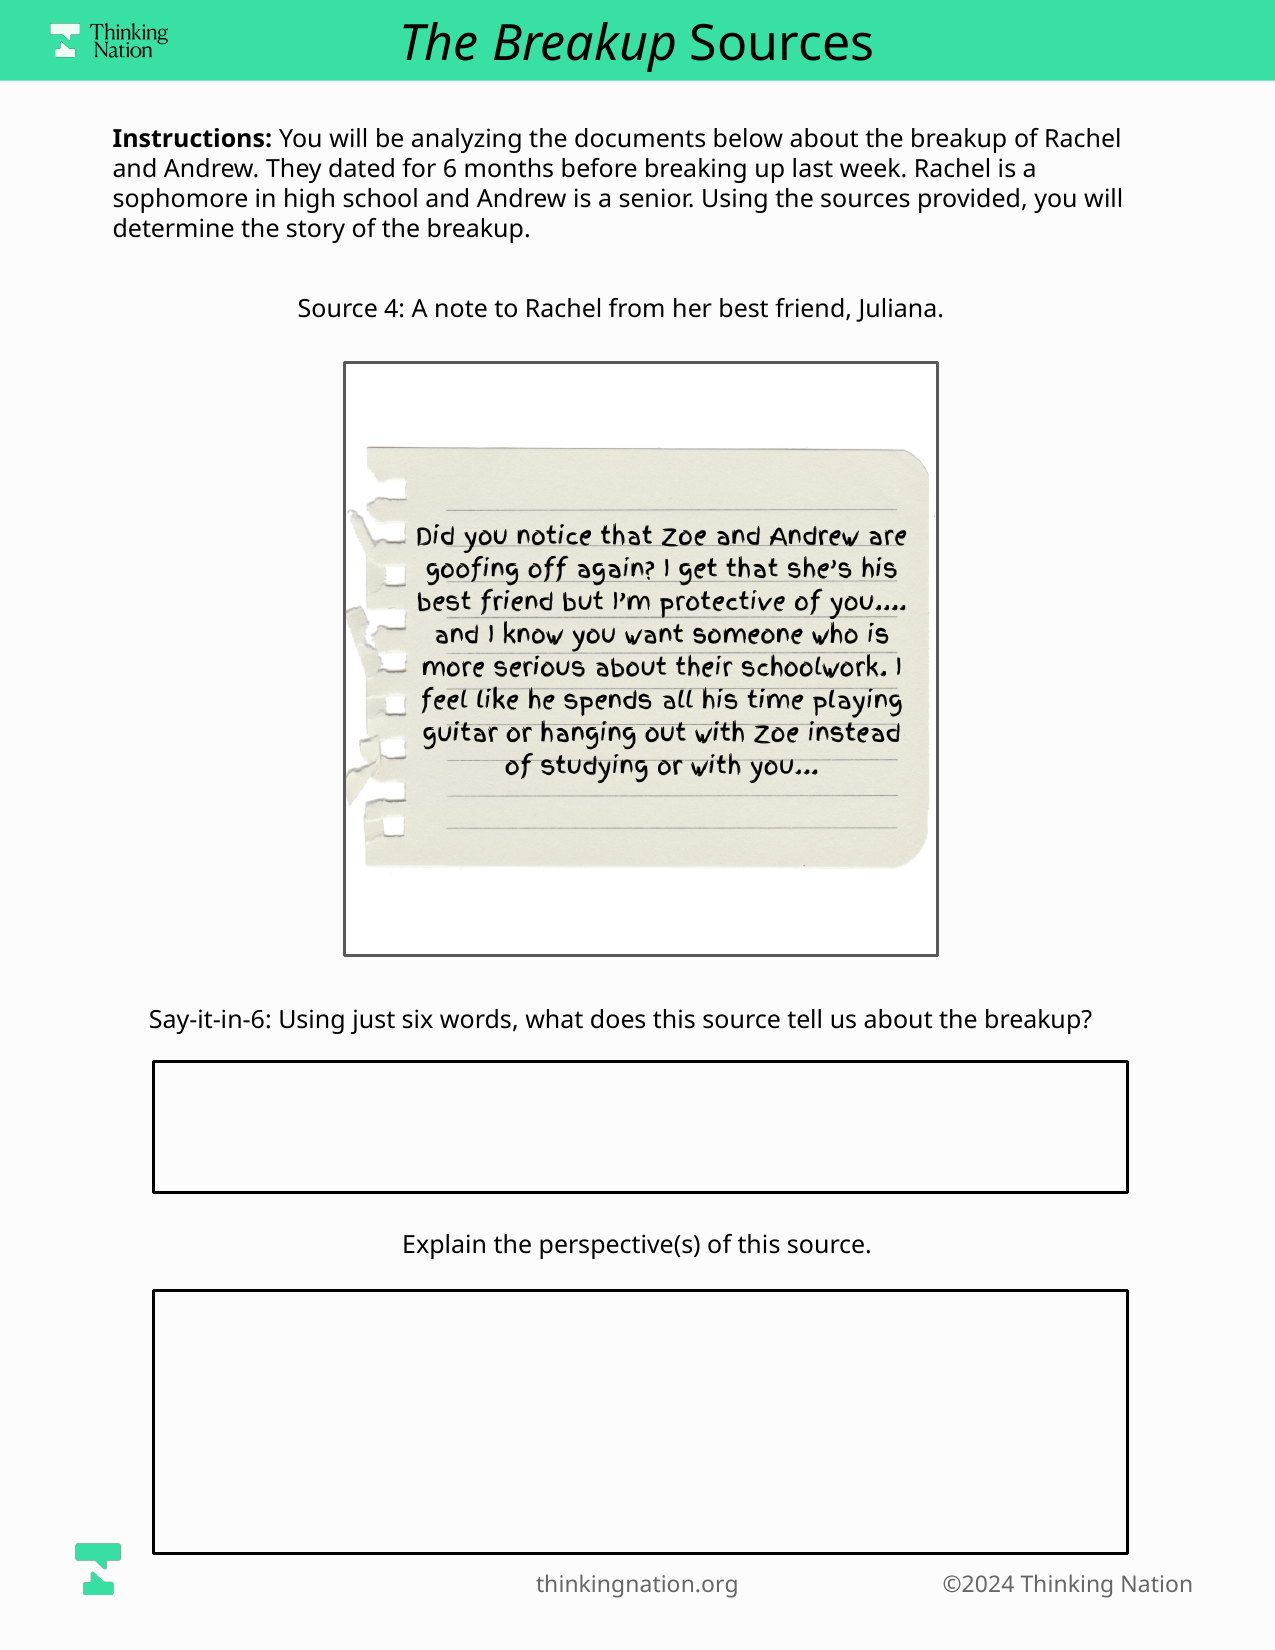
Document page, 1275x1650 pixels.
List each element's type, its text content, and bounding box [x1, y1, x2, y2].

text_box Explain the perspective(s) of this source. [356, 1209, 919, 1274]
text_box Say-it-in-6: Using just six words, what does this source tell us about the breakup? [129, 984, 1114, 1049]
text_box Instructions: You will be analyzing the documents below about the breakup of Rachel and Andrew. They dated for 6 months before breaking up last week. Rachel is a sophomore in high school and Andrew is a senior. Using the sources provided, you will determine the story of the breakup. [97, 107, 1178, 258]
picture [345, 363, 937, 955]
text_box [153, 1290, 1128, 1554]
picture [62, 1533, 134, 1605]
text_box Source 4: A note to Rachel from her best friend, Juliana. [97, 272, 1146, 337]
text_box The Breakup Sources [0, 0, 1275, 81]
text_box [456, 1534, 1275, 1613]
picture [36, 12, 172, 69]
text_box [153, 1061, 1128, 1193]
